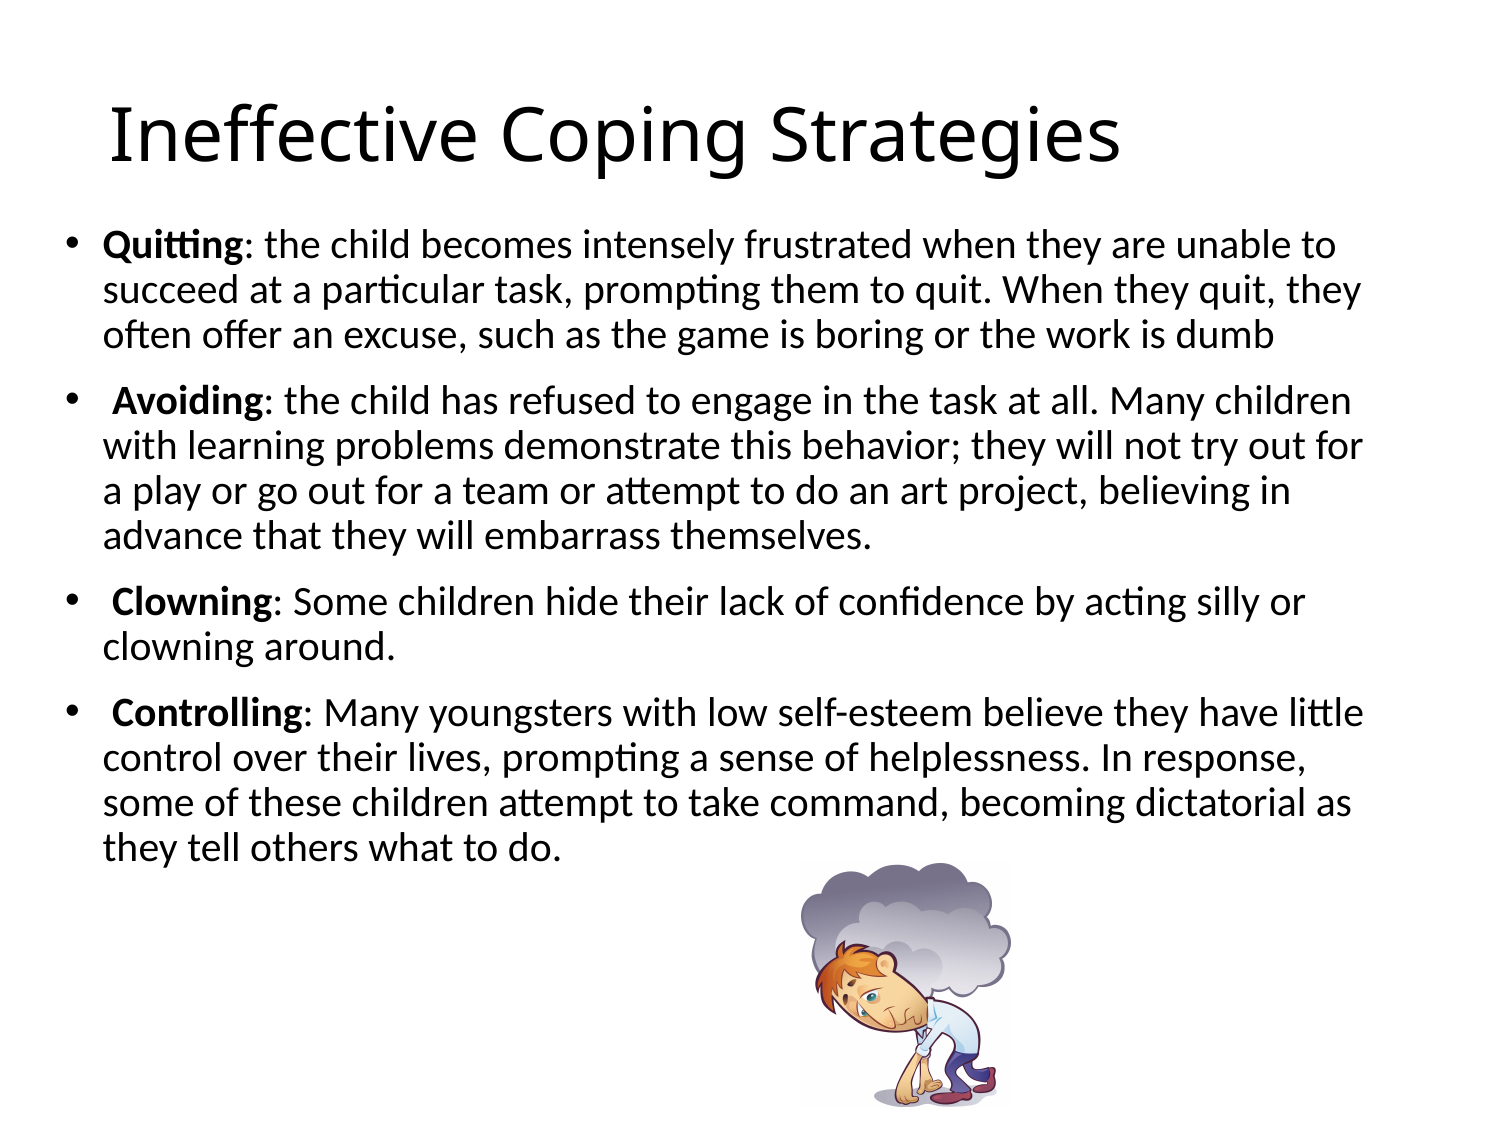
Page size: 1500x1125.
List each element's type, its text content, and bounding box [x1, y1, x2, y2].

title Ineffective Coping Strategies [75, 75, 1425, 188]
list Quitting: the child becomes intensely frustrated when they are unable to succeed at a particular task, prompting them to quit. When they quit, they often offer an excuse, such as the game is boring or the work is dumb Avoiding: the child has refused to engage in the task at all. Many children with learning problems demonstrate this behavior; they will not try out for a play or go out for a team or attempt to do an art project, believing in advance that they will embarrass themselves. Clowning: Some children hide their lack of confidence by acting silly or clowning around. Controlling: Many youngsters with low self-esteem believe they have little control over their lives, prompting a sense of helplessness. In response, some of these children attempt to take command, becoming dictatorial as they tell others what to do. [50, 214, 1400, 1053]
picture [799, 862, 1012, 1108]
